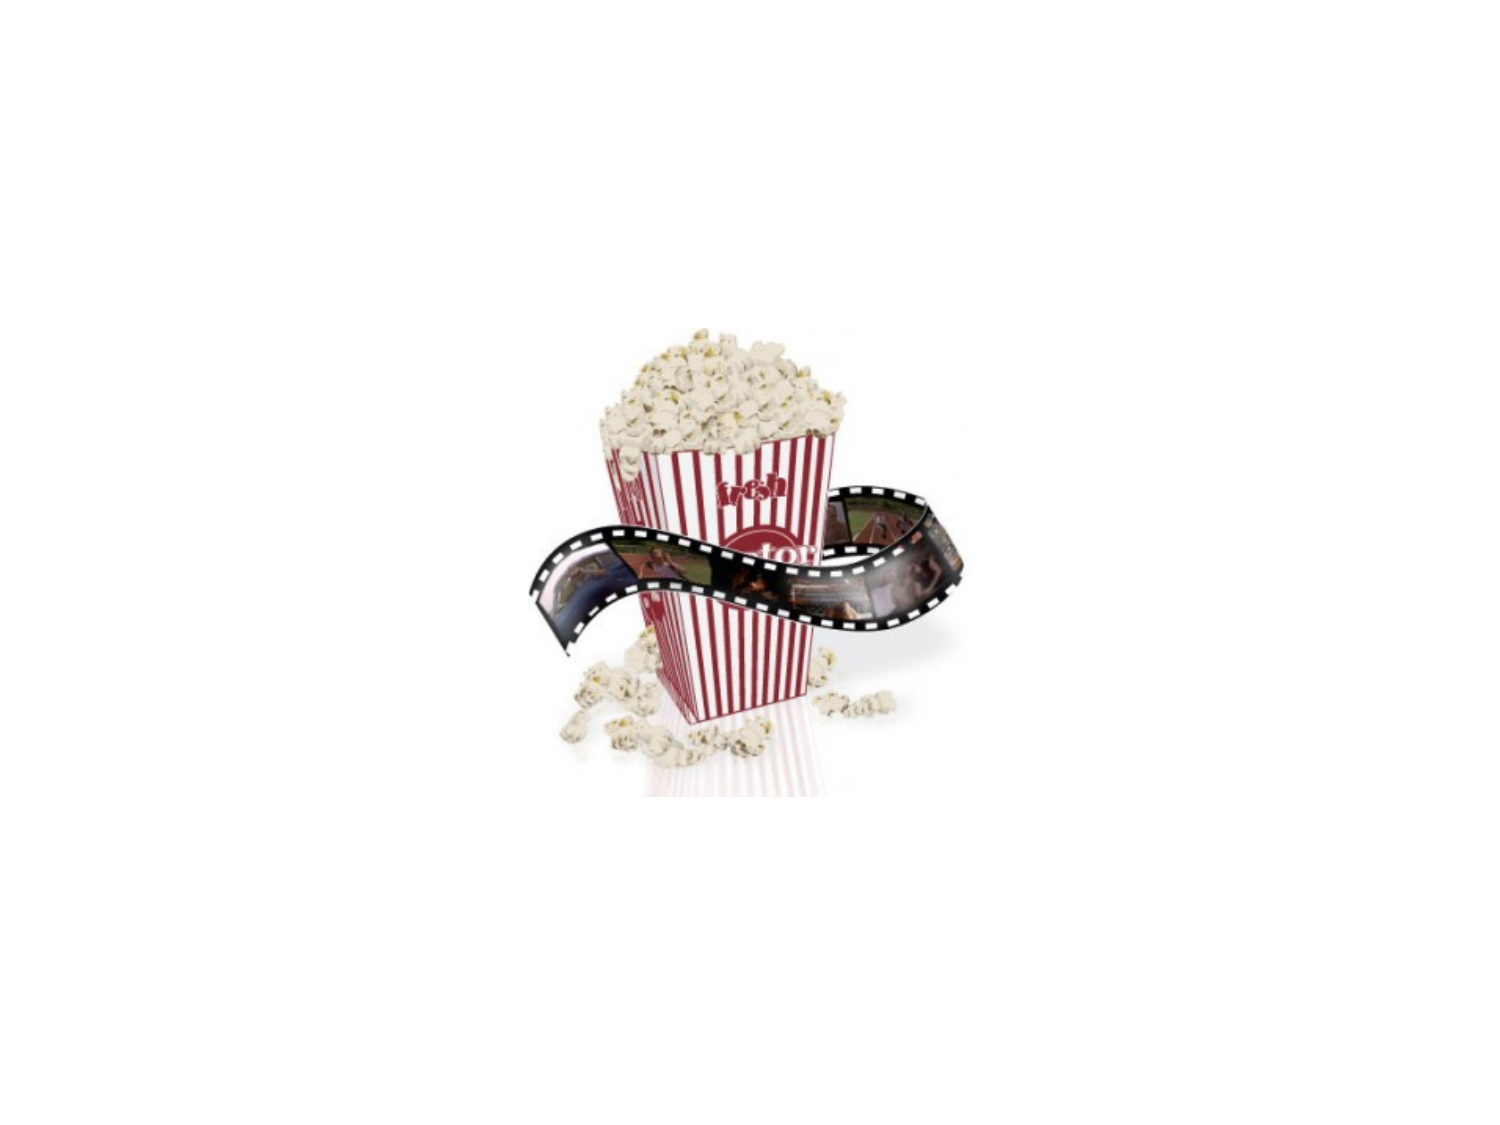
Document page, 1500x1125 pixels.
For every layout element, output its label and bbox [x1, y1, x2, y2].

picture [528, 327, 972, 798]
